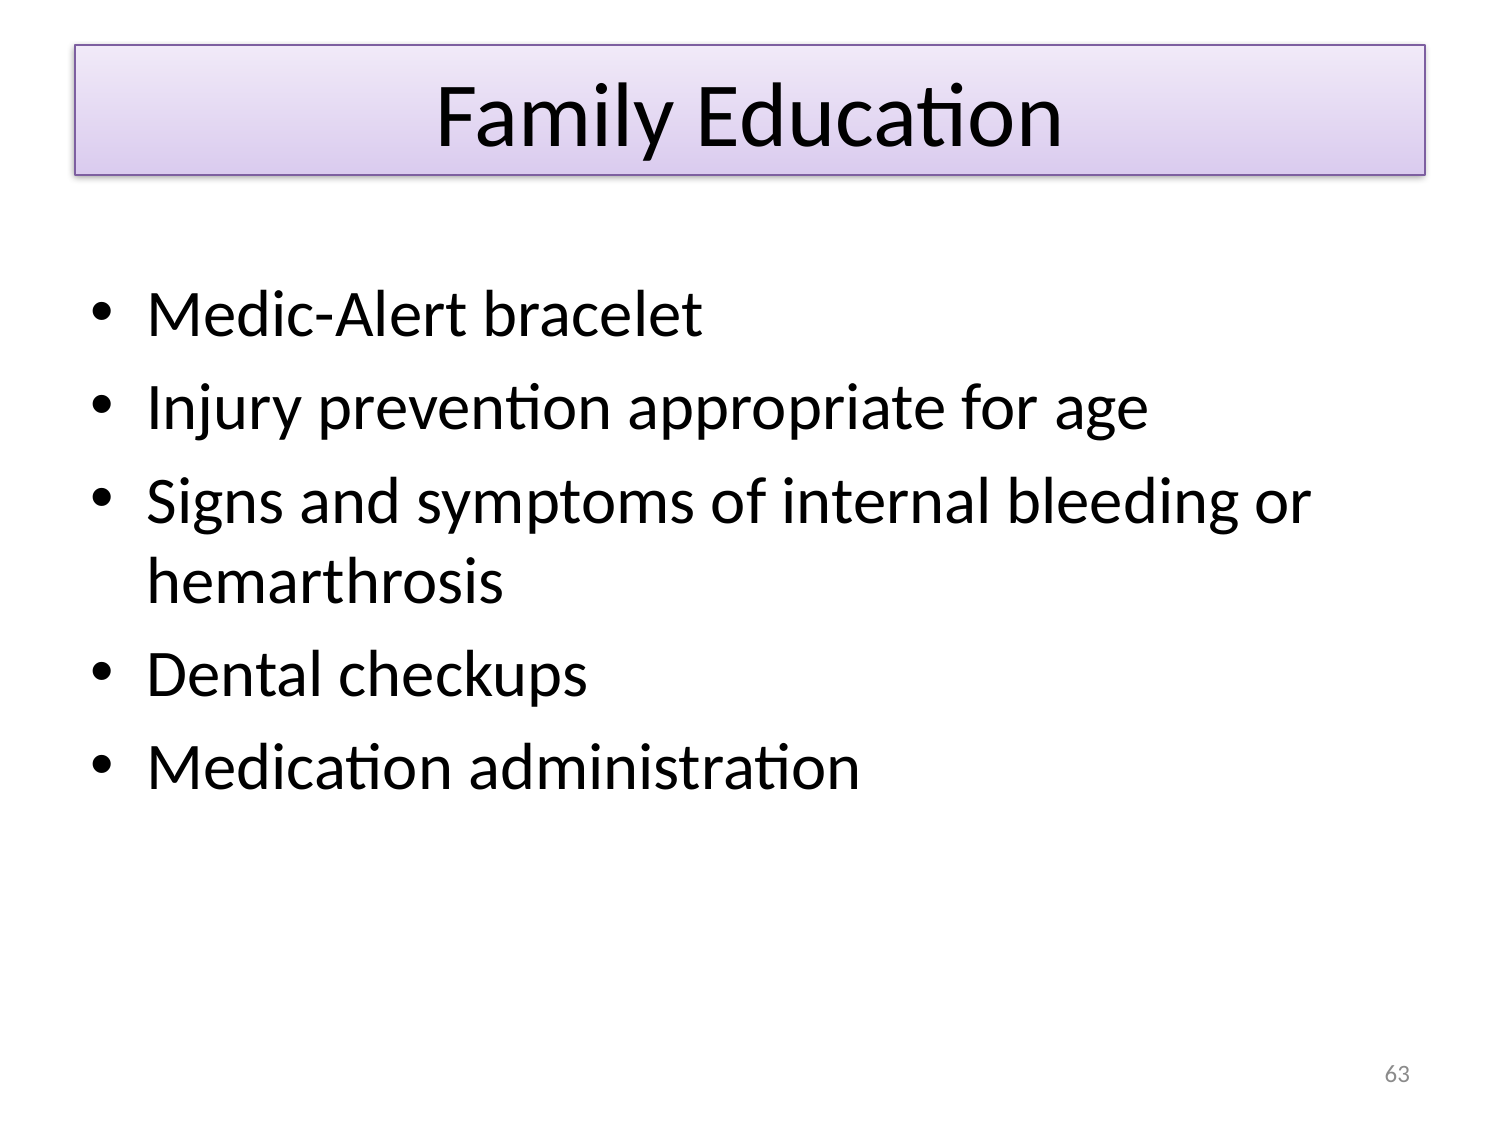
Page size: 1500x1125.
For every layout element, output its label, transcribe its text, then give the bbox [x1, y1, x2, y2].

slide_number 63 [1074, 1042, 1425, 1103]
title Family Education [74, 44, 1426, 176]
list Medic-Alert bracelet Injury prevention appropriate for age Signs and symptoms of internal bleeding or hemarthrosis Dental checkups Medication administration [75, 262, 1425, 1005]
